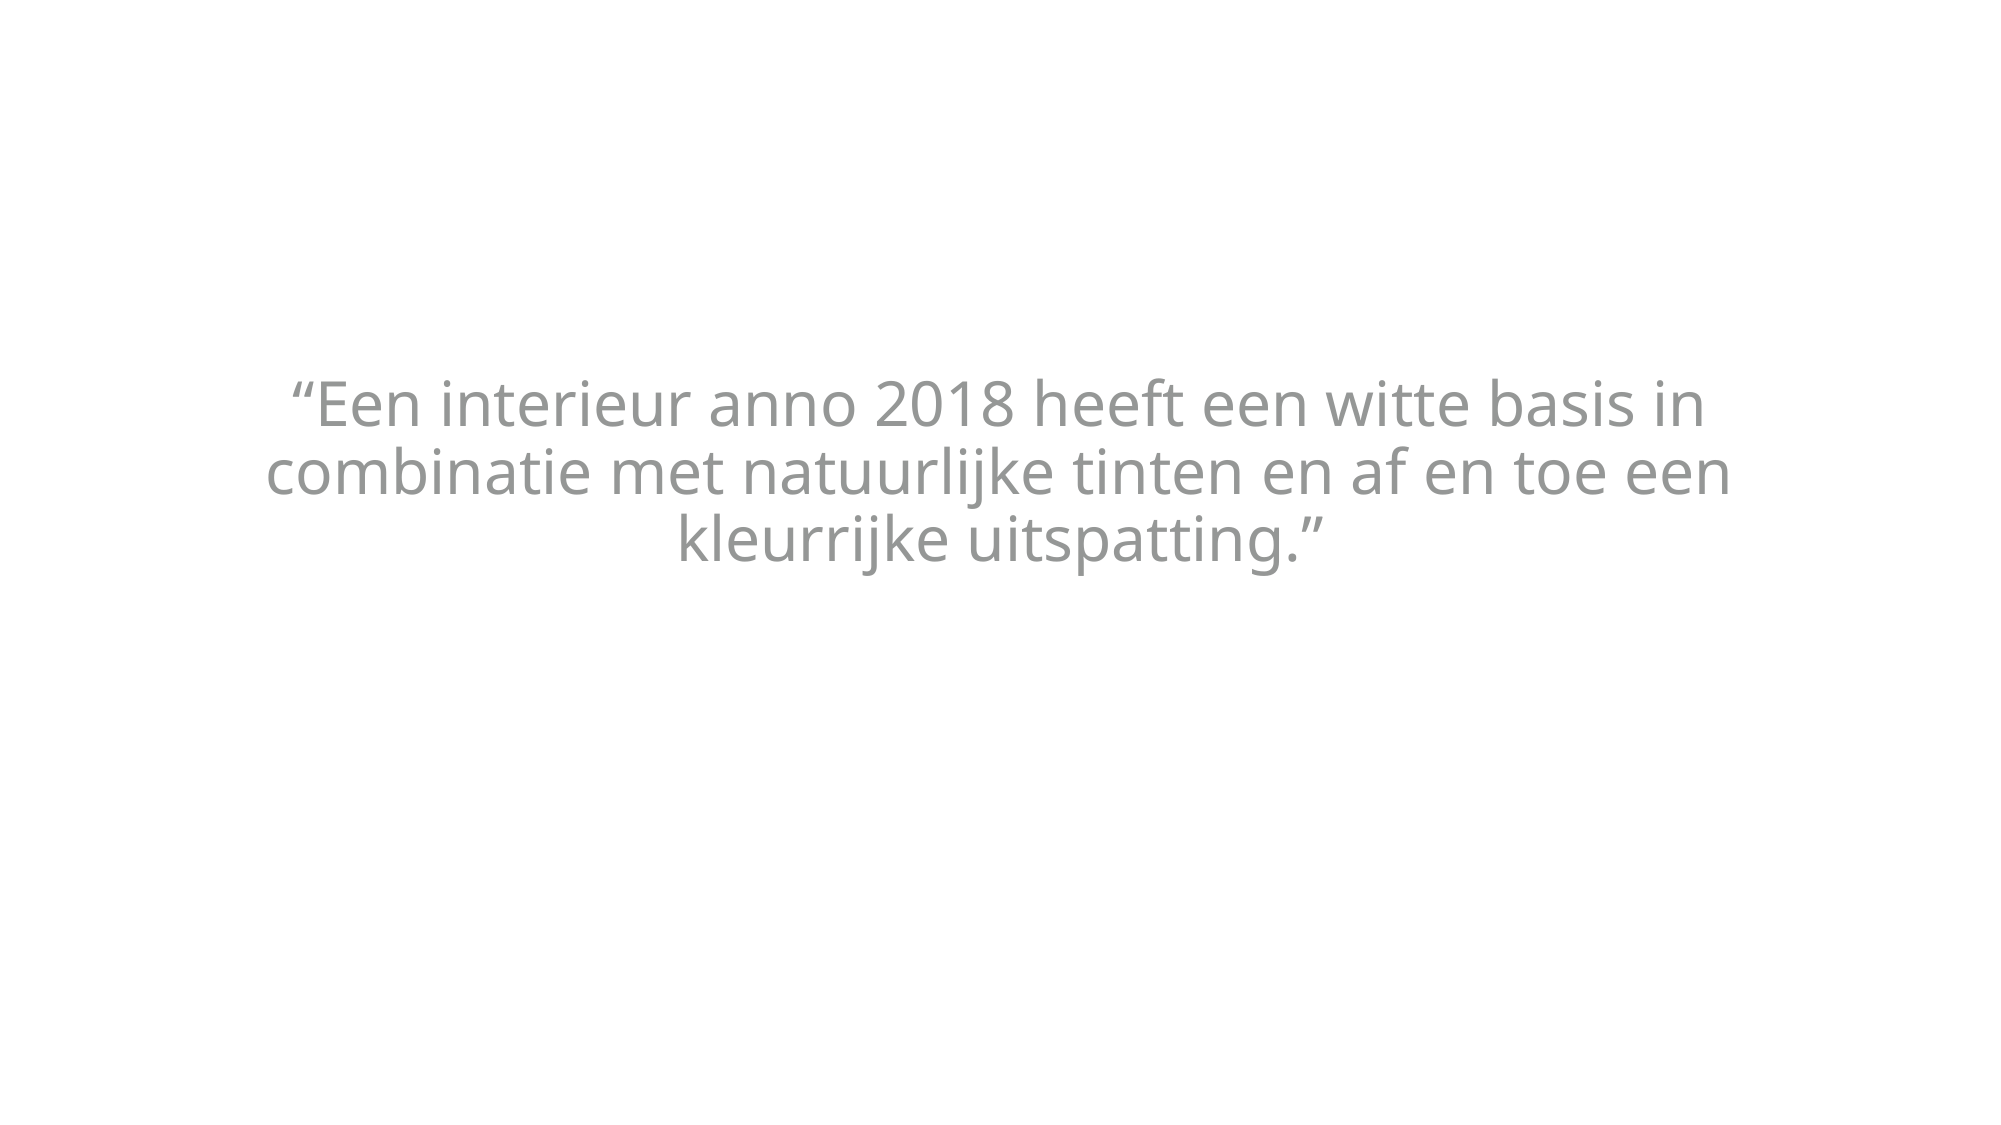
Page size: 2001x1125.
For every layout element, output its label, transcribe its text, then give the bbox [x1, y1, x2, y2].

title “Een interieur anno 2018 heeft een witte basis in combinatie met natuurlijke tinten en af en toe een kleurrijke uitspatting.” [137, 365, 1863, 583]
